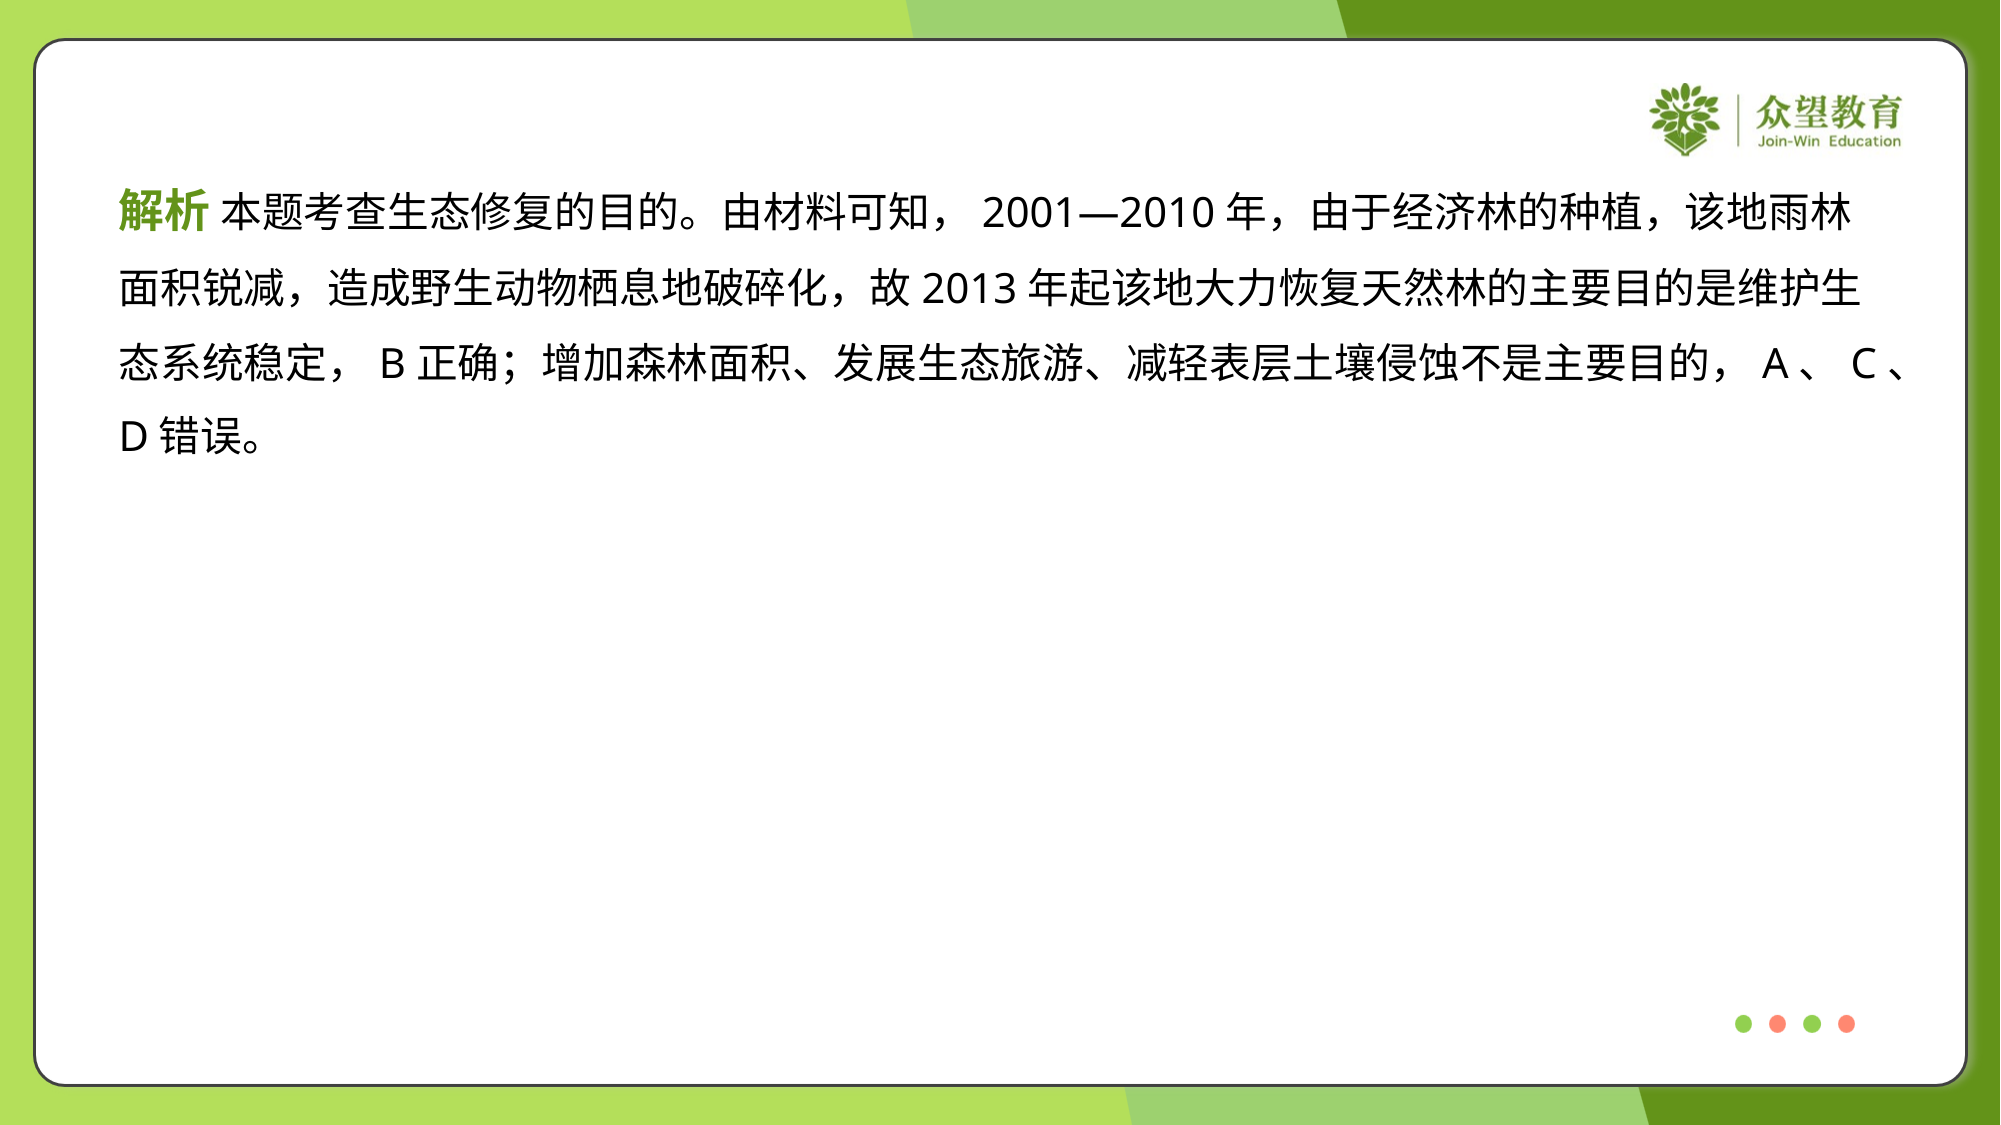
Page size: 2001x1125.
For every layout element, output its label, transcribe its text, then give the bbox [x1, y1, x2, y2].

text_box 解析 本题考查生态修复的目的。由材料可知，2001—2010年，由于经济林的种植，该地雨林 面积锐减，造成野生动物栖息地破碎化，故2013年起该地大力恢复天然林的主要目的是维护生 态系统稳定，B正确；增加森林面积、发展生态旅游、减轻表层土壤侵蚀不是主要目的，A、C、 D错误。 [118, 159, 1883, 452]
picture [0, 0, 2000, 1125]
